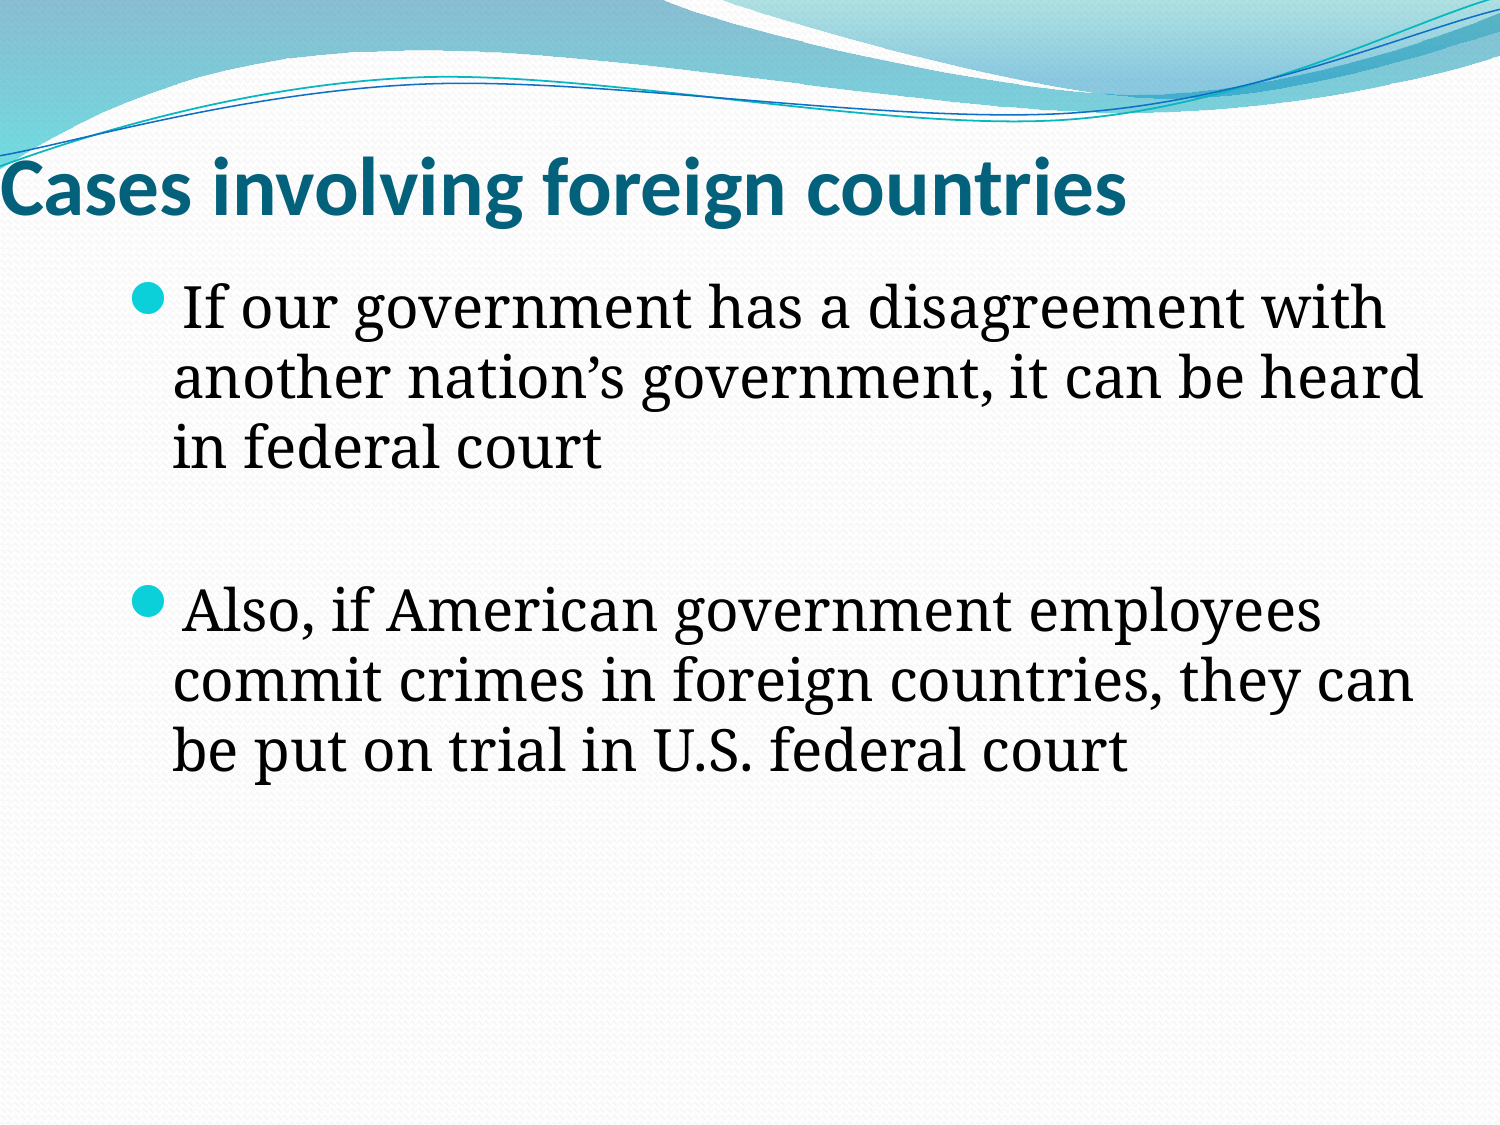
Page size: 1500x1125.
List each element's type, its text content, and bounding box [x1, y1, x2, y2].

list If our government has a disagreement with another nation’s government, it can be heard in federal court Also, if American government employees commit crimes in foreign countries, they can be put on trial in U.S. federal court [112, 262, 1500, 1063]
title Cases involving foreign countries [0, 45, 1350, 233]
